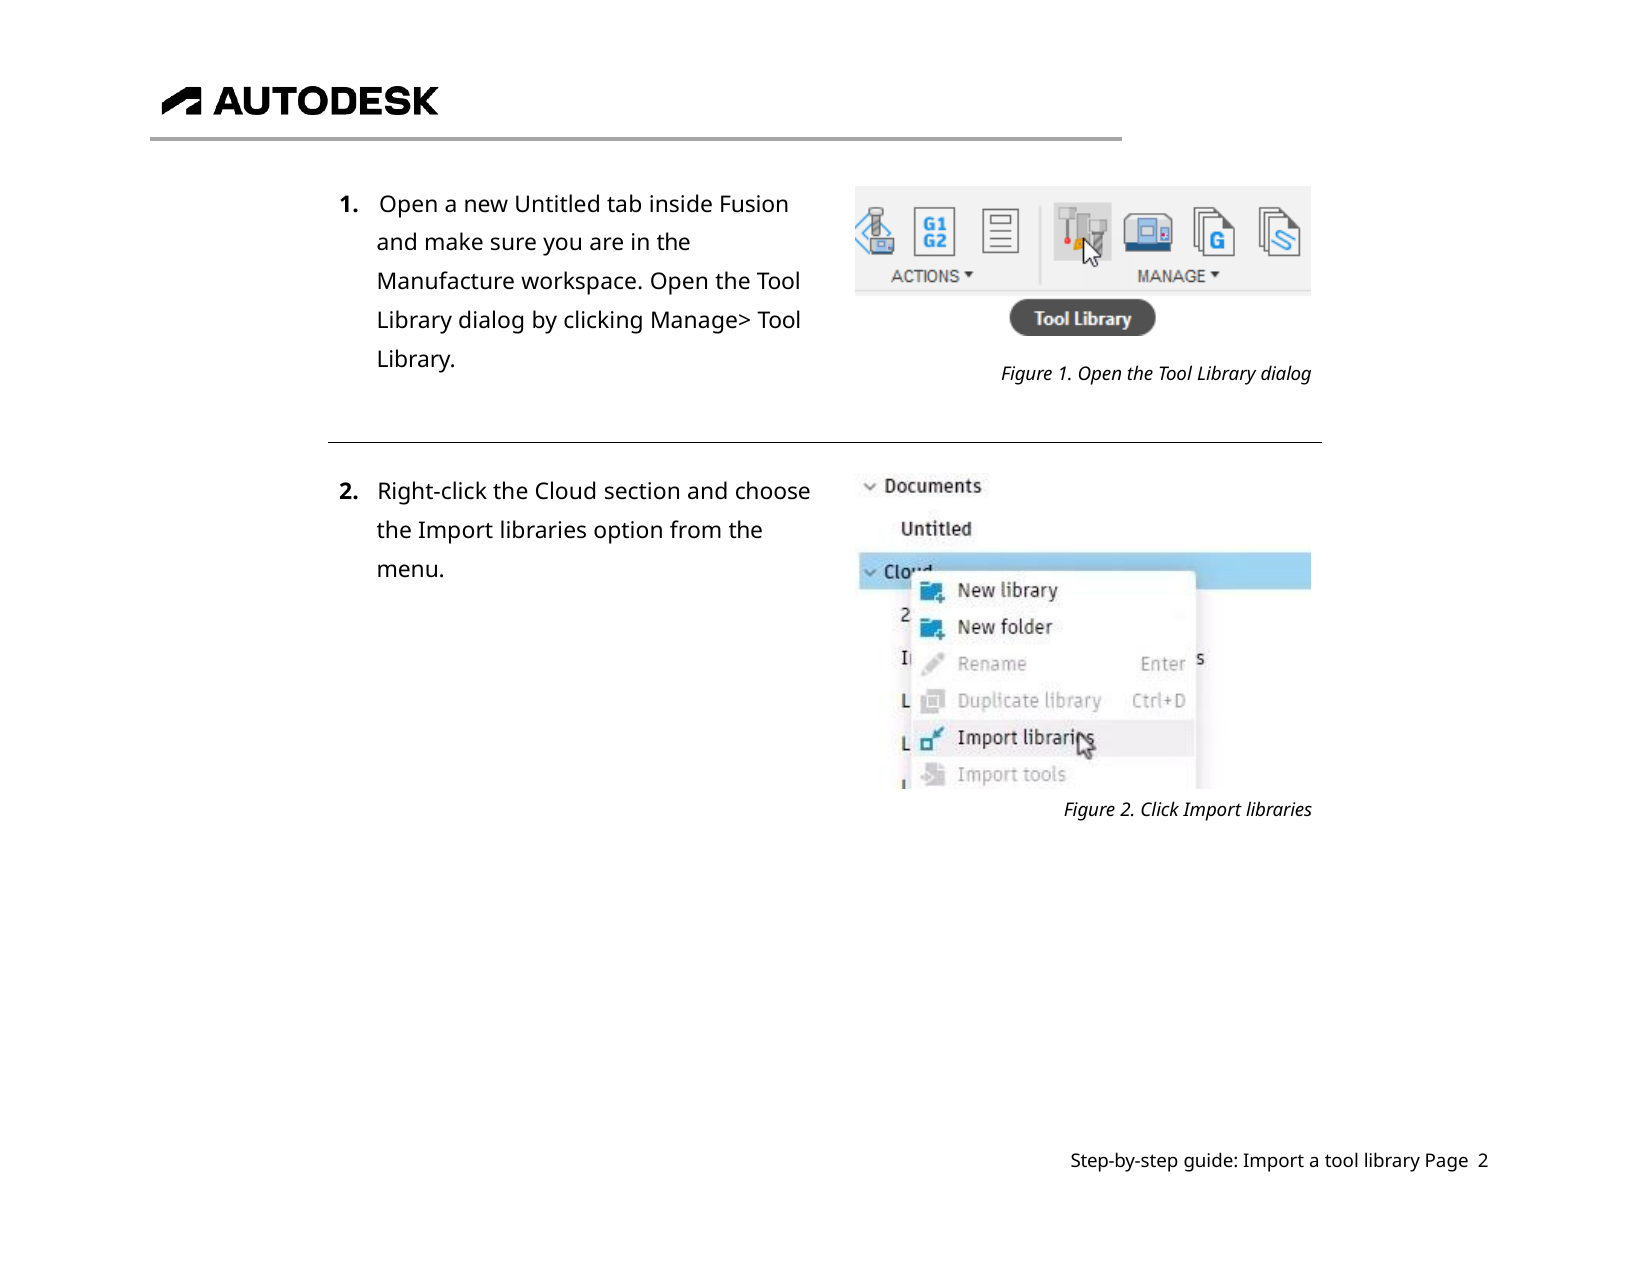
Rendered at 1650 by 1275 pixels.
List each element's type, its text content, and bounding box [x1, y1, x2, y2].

table_header 1. Open a new Untitled tab inside Fusion and make sure you are in the Manufacture workspace. Open the Tool Library dialog by clicking Manage> Tool Library. [328, 187, 836, 442]
table_header Figure 1. Open the Tool Library dialog [836, 187, 1322, 442]
picture [161, 86, 439, 115]
slide_number Step-by-step guide: Import a tool library Page 3 [1068, 1145, 1509, 1275]
picture [854, 186, 1311, 336]
table_cell Figure 2. Click Import libraries [836, 443, 1322, 834]
picture [854, 473, 1311, 789]
table_cell 2. Right-click the Cloud section and choose the Import libraries option from the menu. [328, 443, 836, 834]
